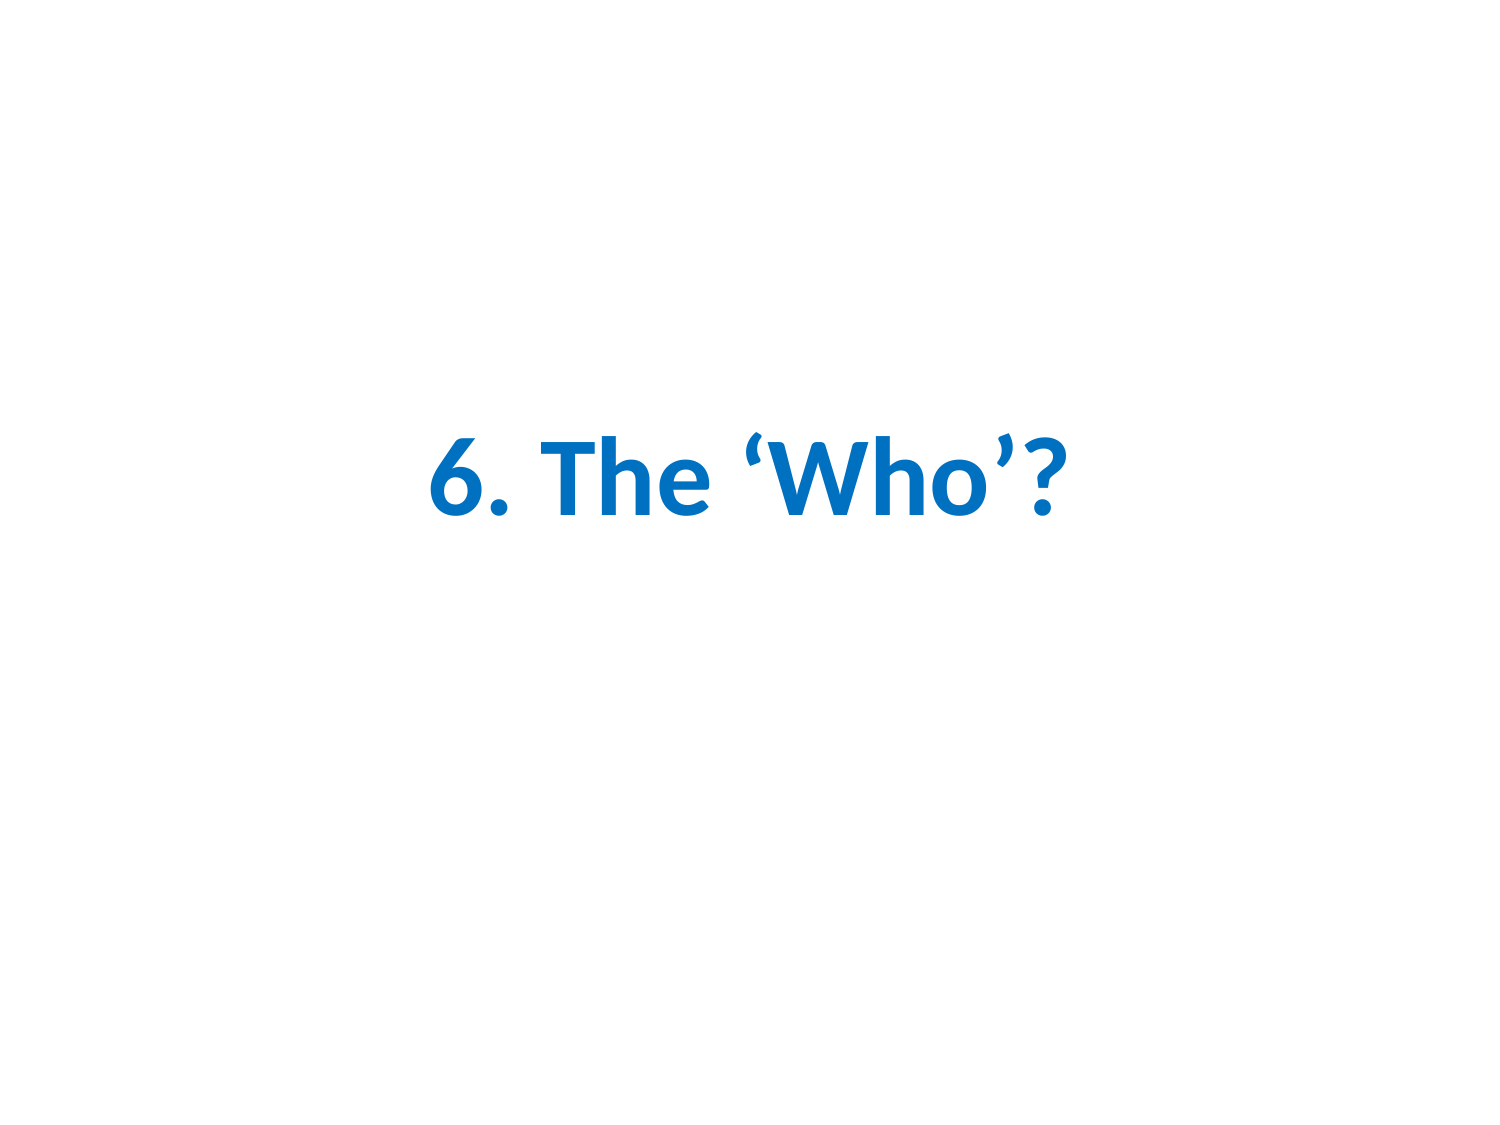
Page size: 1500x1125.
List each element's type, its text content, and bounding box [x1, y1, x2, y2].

title 6. The ‘Who’? [112, 349, 1388, 591]
